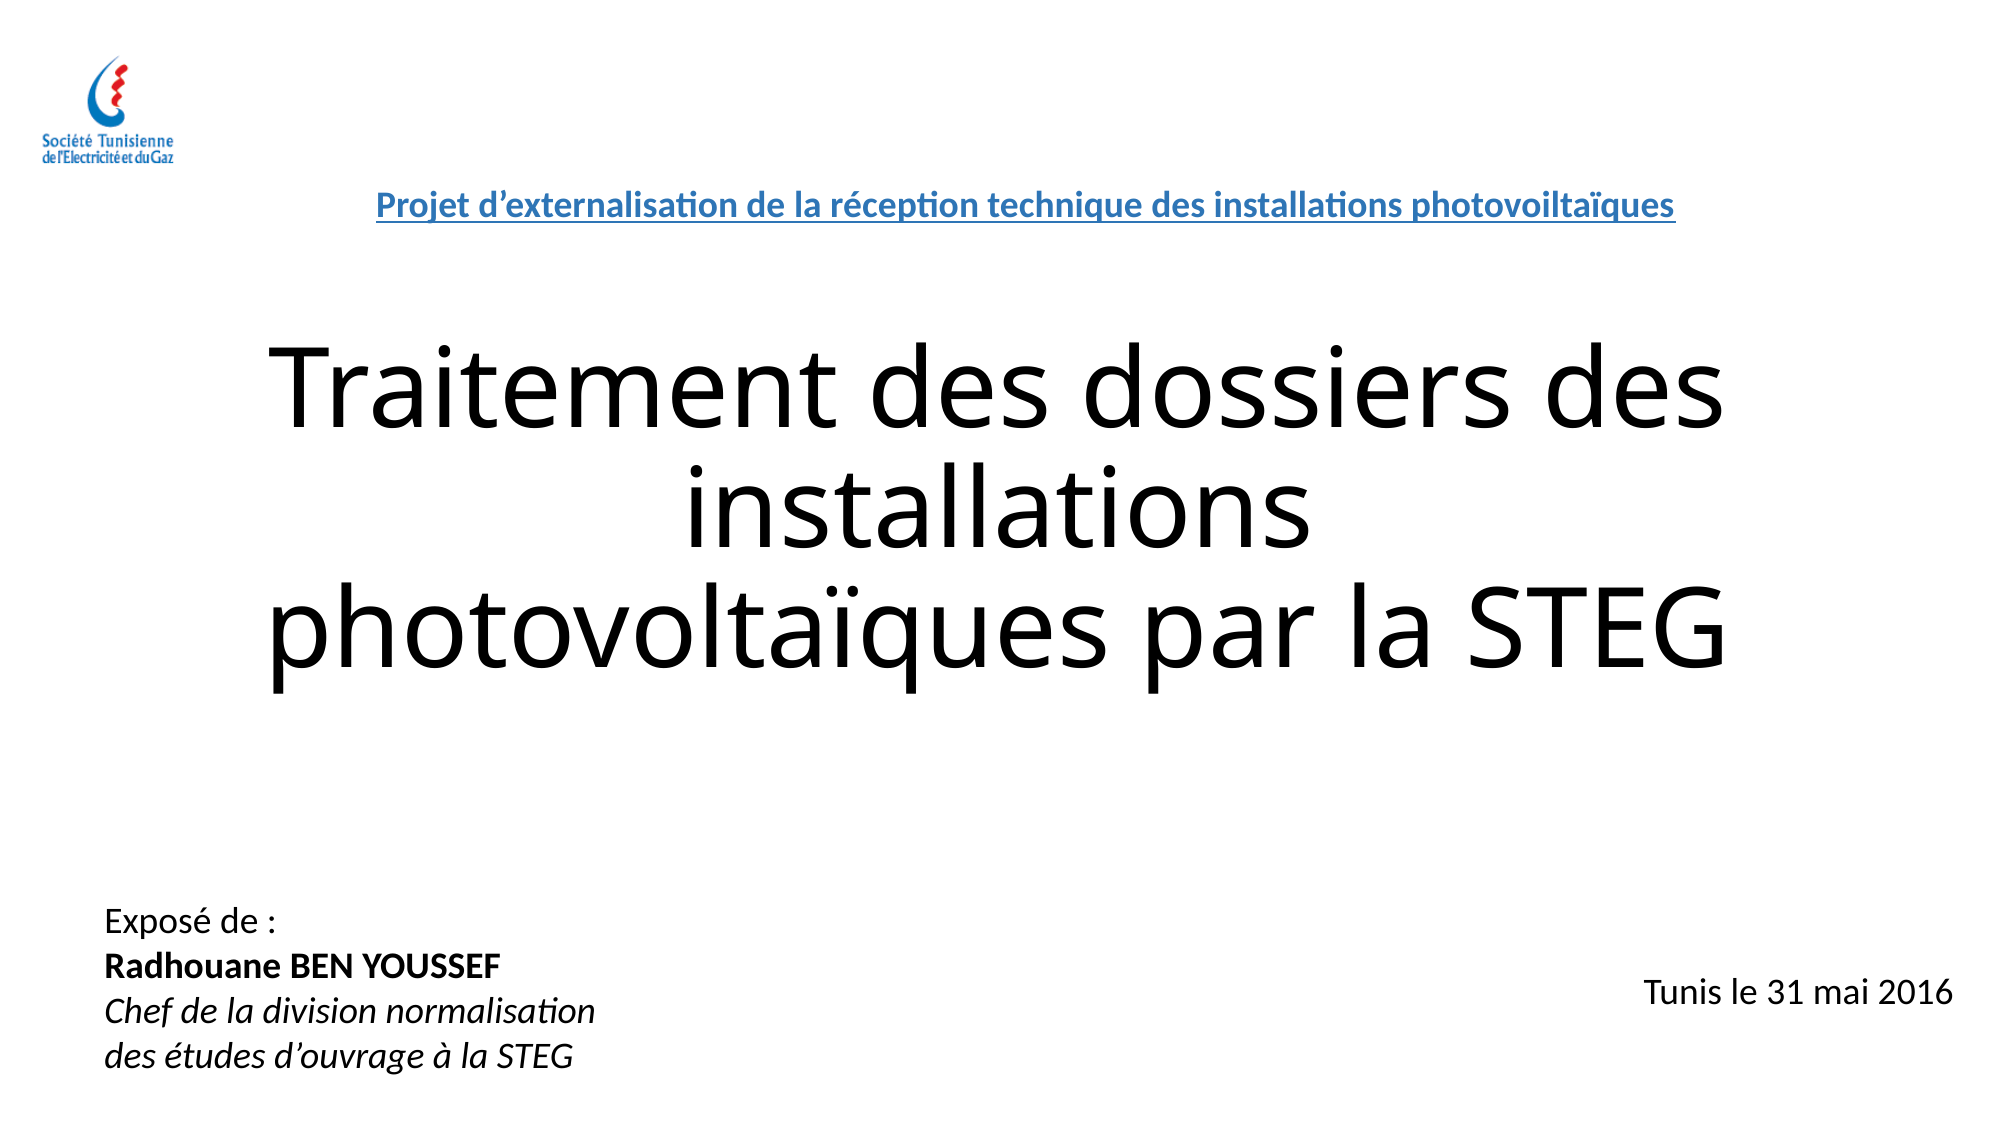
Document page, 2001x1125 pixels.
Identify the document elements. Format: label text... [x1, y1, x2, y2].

text_box Exposé de : Radhouane BEN YOUSSEF Chef de la division normalisation des études d’ouvrage à la STEG [89, 888, 620, 1084]
title Traitement des dossiers des installations photovoltaïques par la STEG [248, 307, 1749, 699]
text_box Tunis le 31 mai 2016 [1628, 959, 1970, 1020]
text_box Projet d’externalisation de la réception technique des installations photovoiltaïques [361, 173, 1691, 233]
picture [0, 0, 216, 216]
